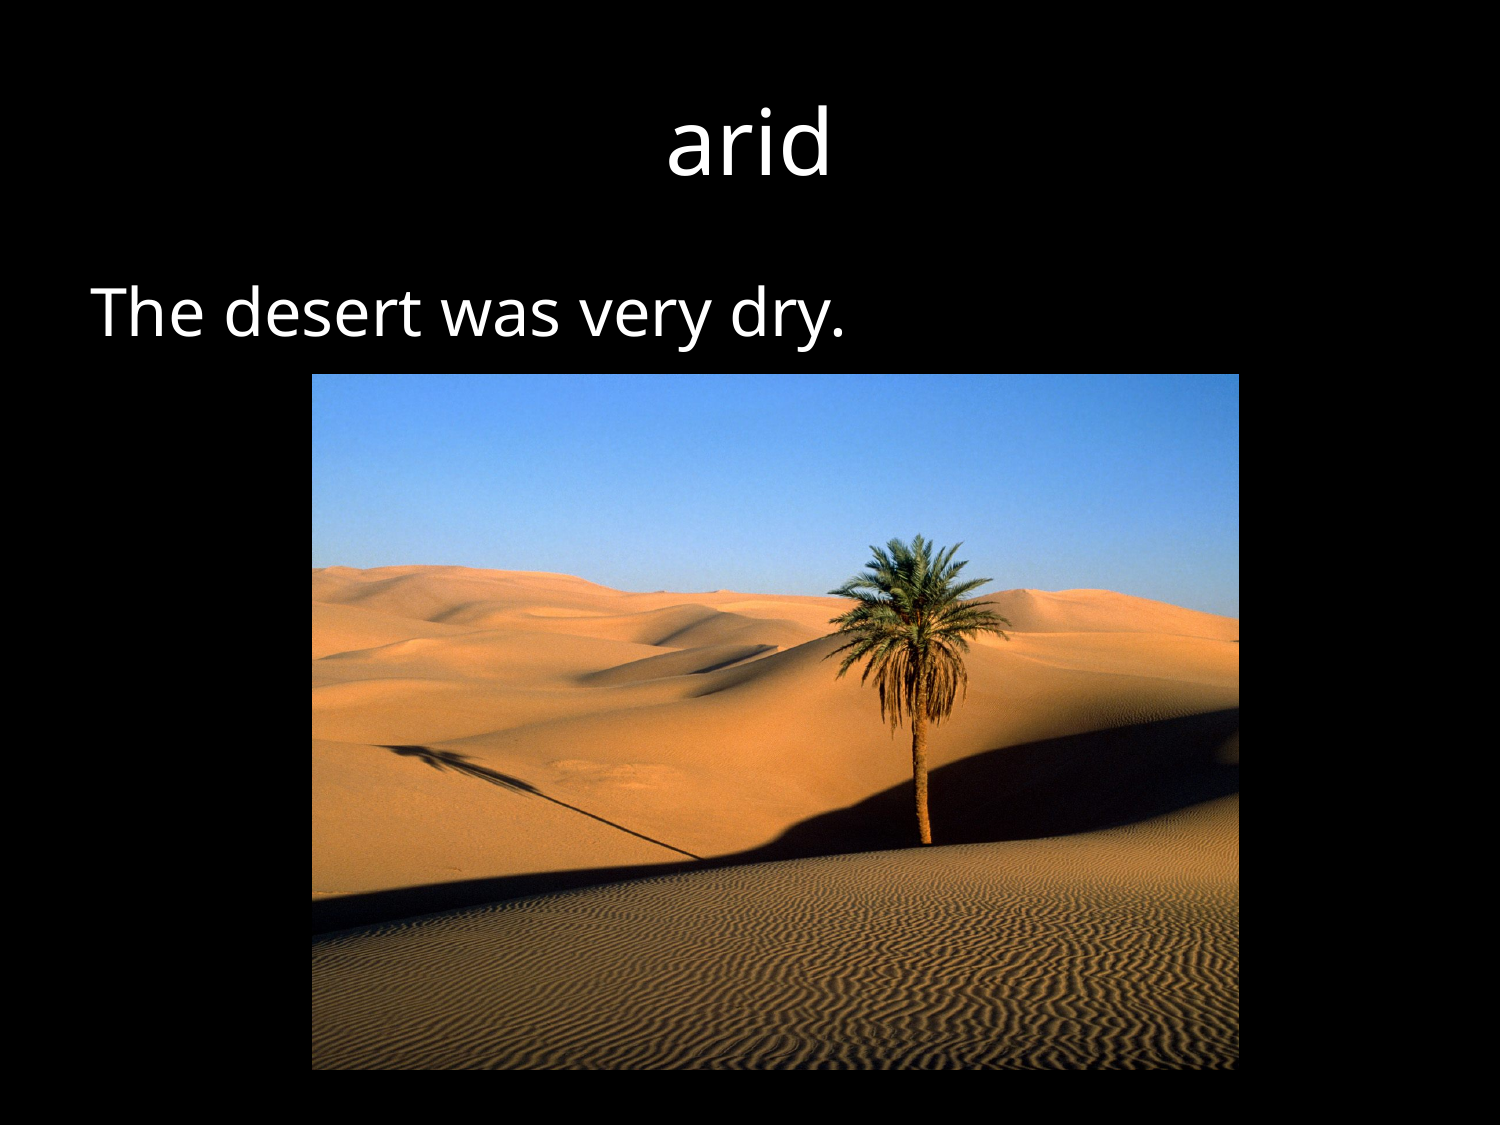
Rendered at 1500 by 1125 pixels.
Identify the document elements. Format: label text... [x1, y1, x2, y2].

title arid [75, 45, 1425, 233]
list The desert was very dry. [75, 262, 1425, 1005]
picture [312, 374, 1239, 1070]
